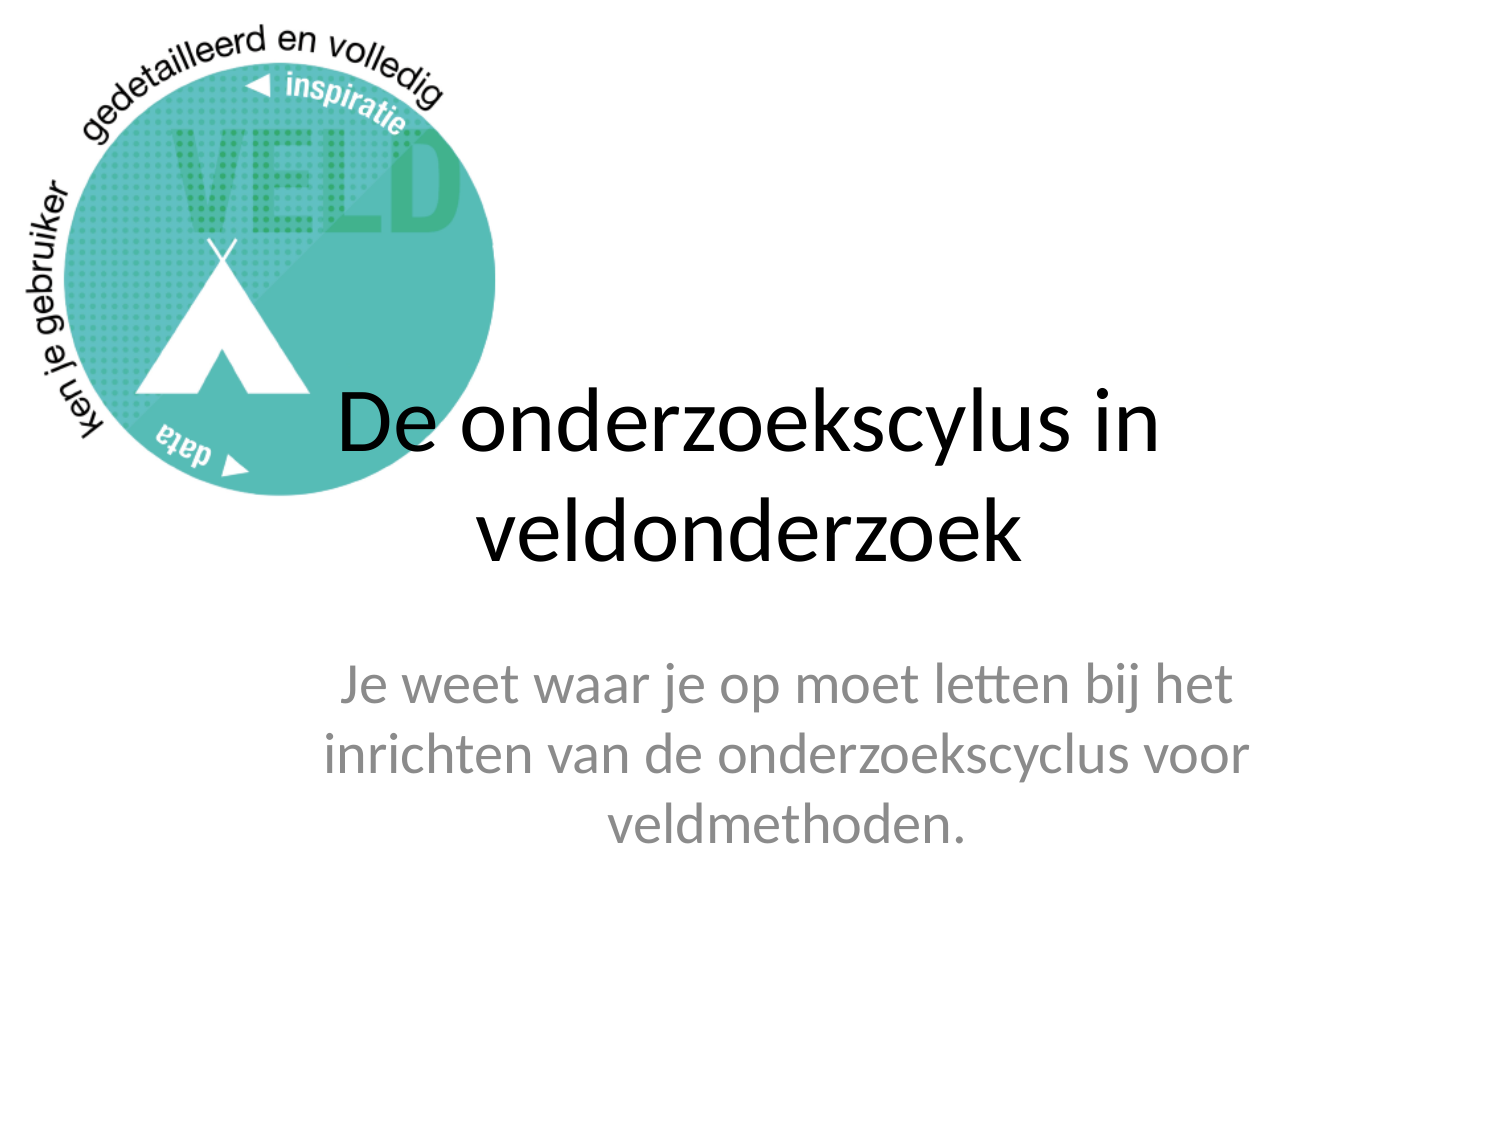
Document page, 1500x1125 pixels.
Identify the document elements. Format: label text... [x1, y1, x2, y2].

title De onderzoekscylus in veldonderzoek [112, 349, 1388, 591]
picture [0, 2, 531, 516]
subtitle Je weet waar je op moet letten bij het inrichten van de onderzoekscyclus voor veldmethoden. [225, 637, 1275, 925]
